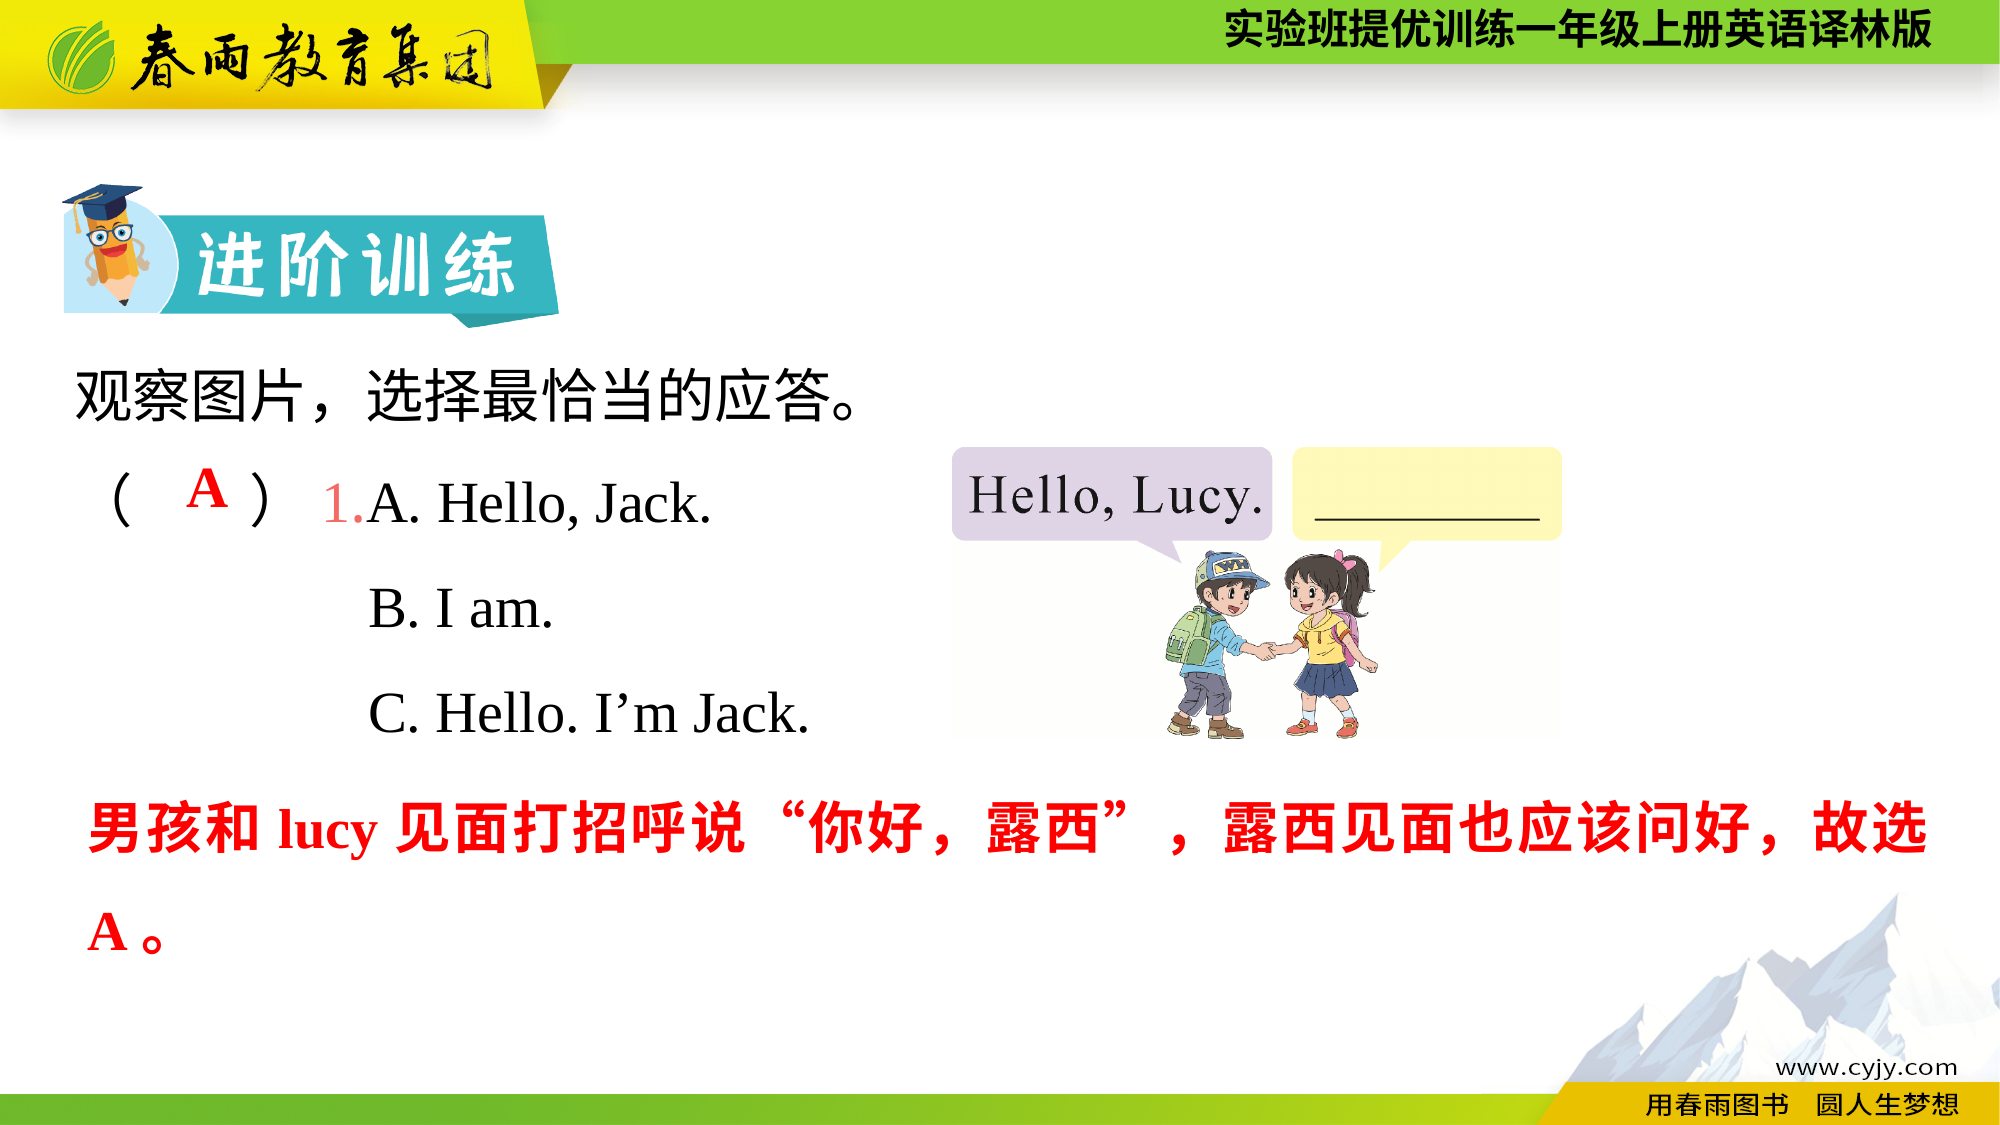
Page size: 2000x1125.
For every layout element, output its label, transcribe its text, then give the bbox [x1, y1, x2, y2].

list 观察图片，选择最恰当的应答。 （ ）1.A. Hello, Jack. B. I am. C. Hello. I’m Jack. [59, 316, 1944, 756]
picture [0, 0, 2000, 1125]
text_box 男孩和lucy见面打招呼说“你好，露西”，露西见面也应该问好，故选A。 [72, 751, 1957, 969]
text_box A [171, 441, 255, 526]
